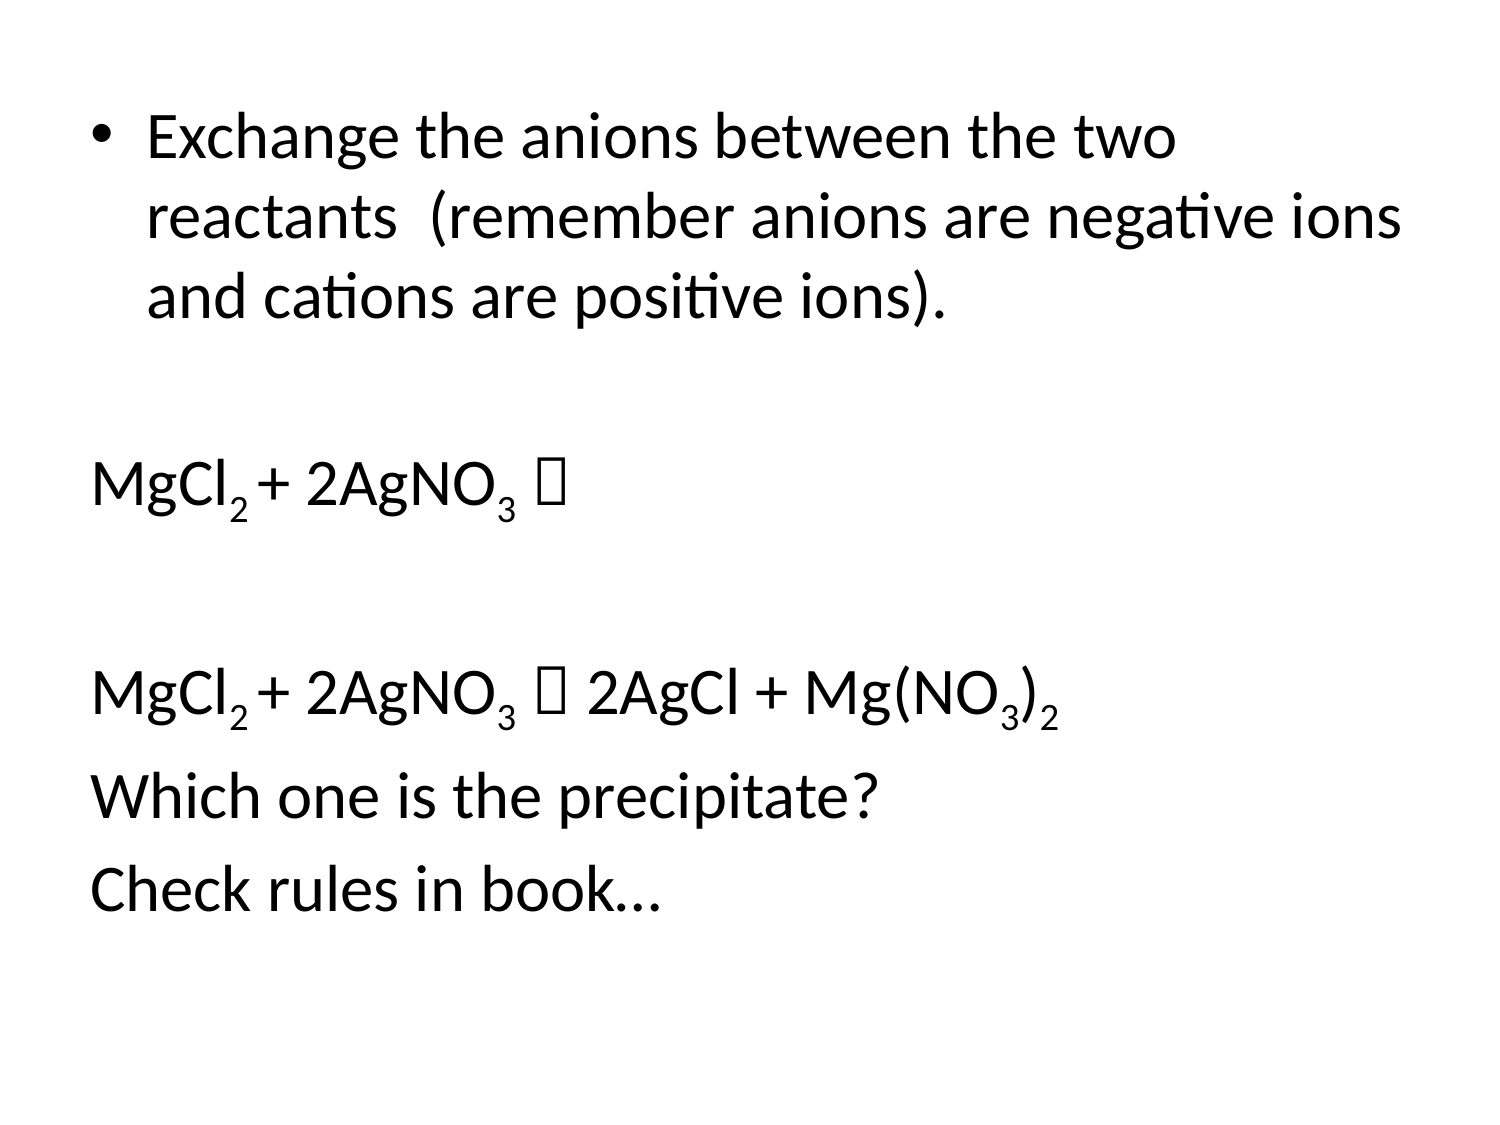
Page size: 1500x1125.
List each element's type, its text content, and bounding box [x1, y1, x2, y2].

list Exchange the anions between the two reactants (remember anions are negative ions and cations are positive ions). MgCl2 + 2AgNO3  MgCl2 + 2AgNO3  2AgCl + Mg(NO3)2 Which one is the precipitate? Check rules in book… [75, 84, 1425, 1005]
